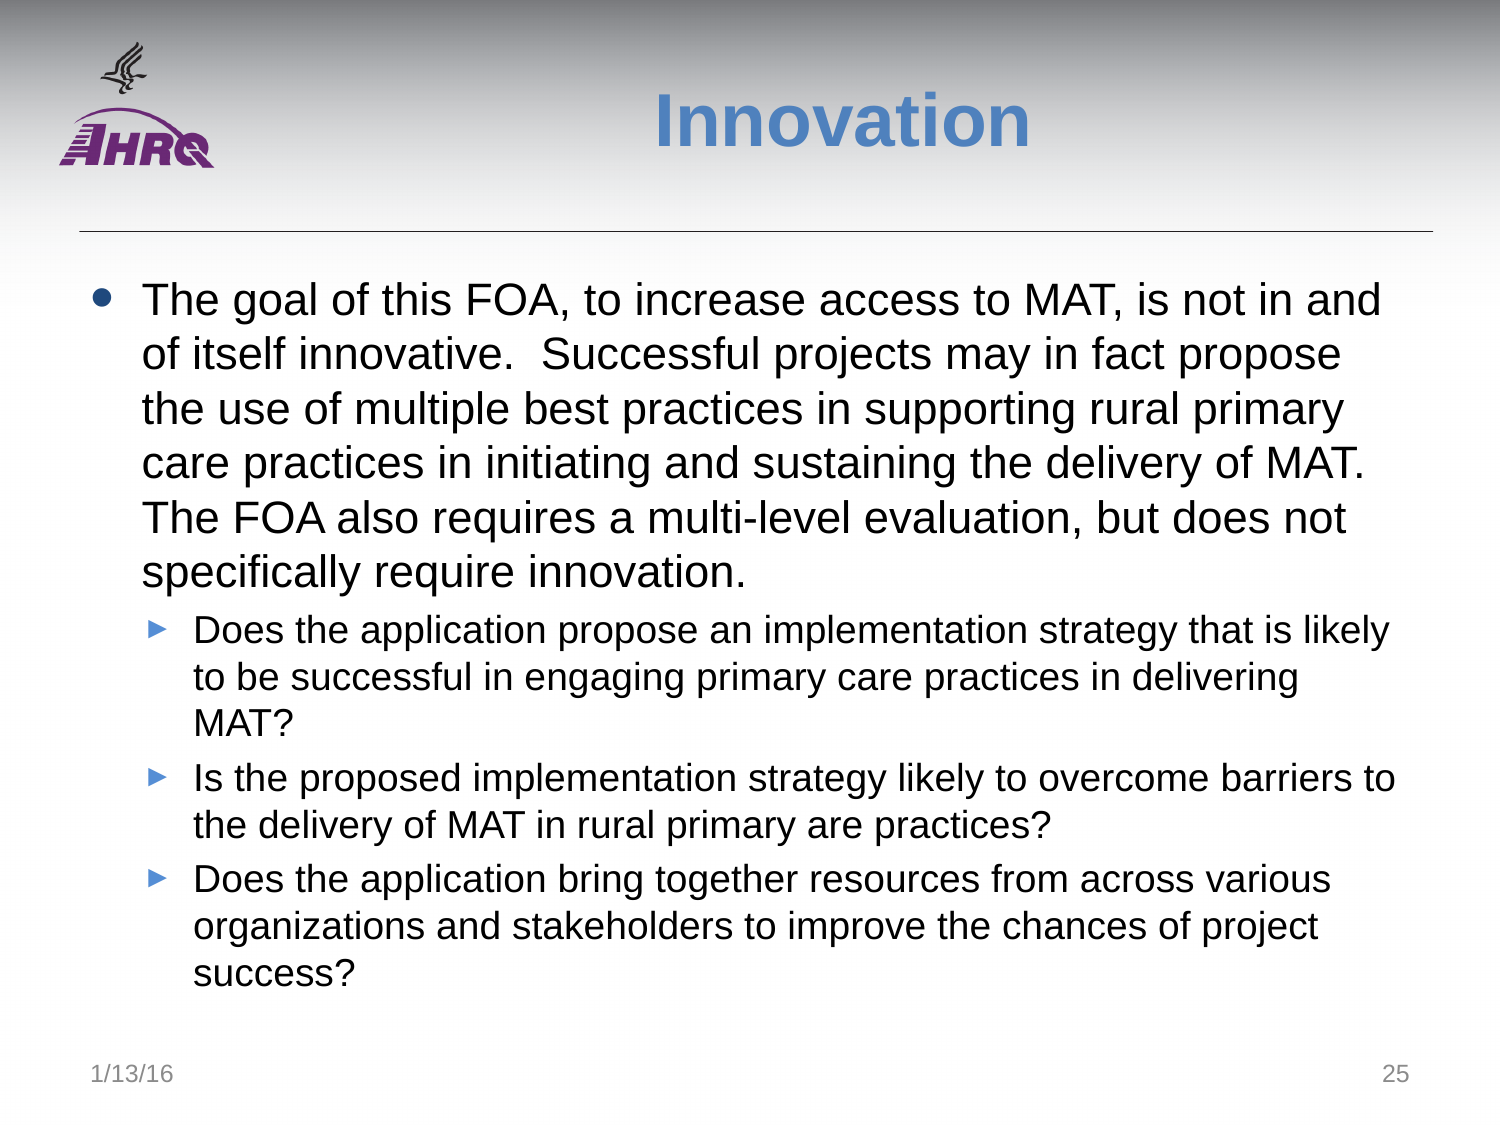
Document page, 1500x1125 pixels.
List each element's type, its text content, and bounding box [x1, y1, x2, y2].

title Innovation [262, 45, 1425, 188]
picture [0, 0, 1500, 1125]
slide_number 25 [1074, 1042, 1425, 1103]
list The goal of this FOA, to increase access to MAT, is not in and of itself innovative. Successful projects may in fact propose the use of multiple best practices in supporting rural primary care practices in initiating and sustaining the delivery of MAT. The FOA also requires a multi-level evaluation, but does not specifically require innovation. Does the application propose an implementation strategy that is likely to be successful in engaging primary care practices in delivering MAT? Is the proposed implementation strategy likely to overcome barriers to the delivery of MAT in rural primary are practices? Does the application bring together resources from across various organizations and stakeholders to improve the chances of project success? [75, 262, 1425, 1005]
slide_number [75, 1042, 425, 1103]
